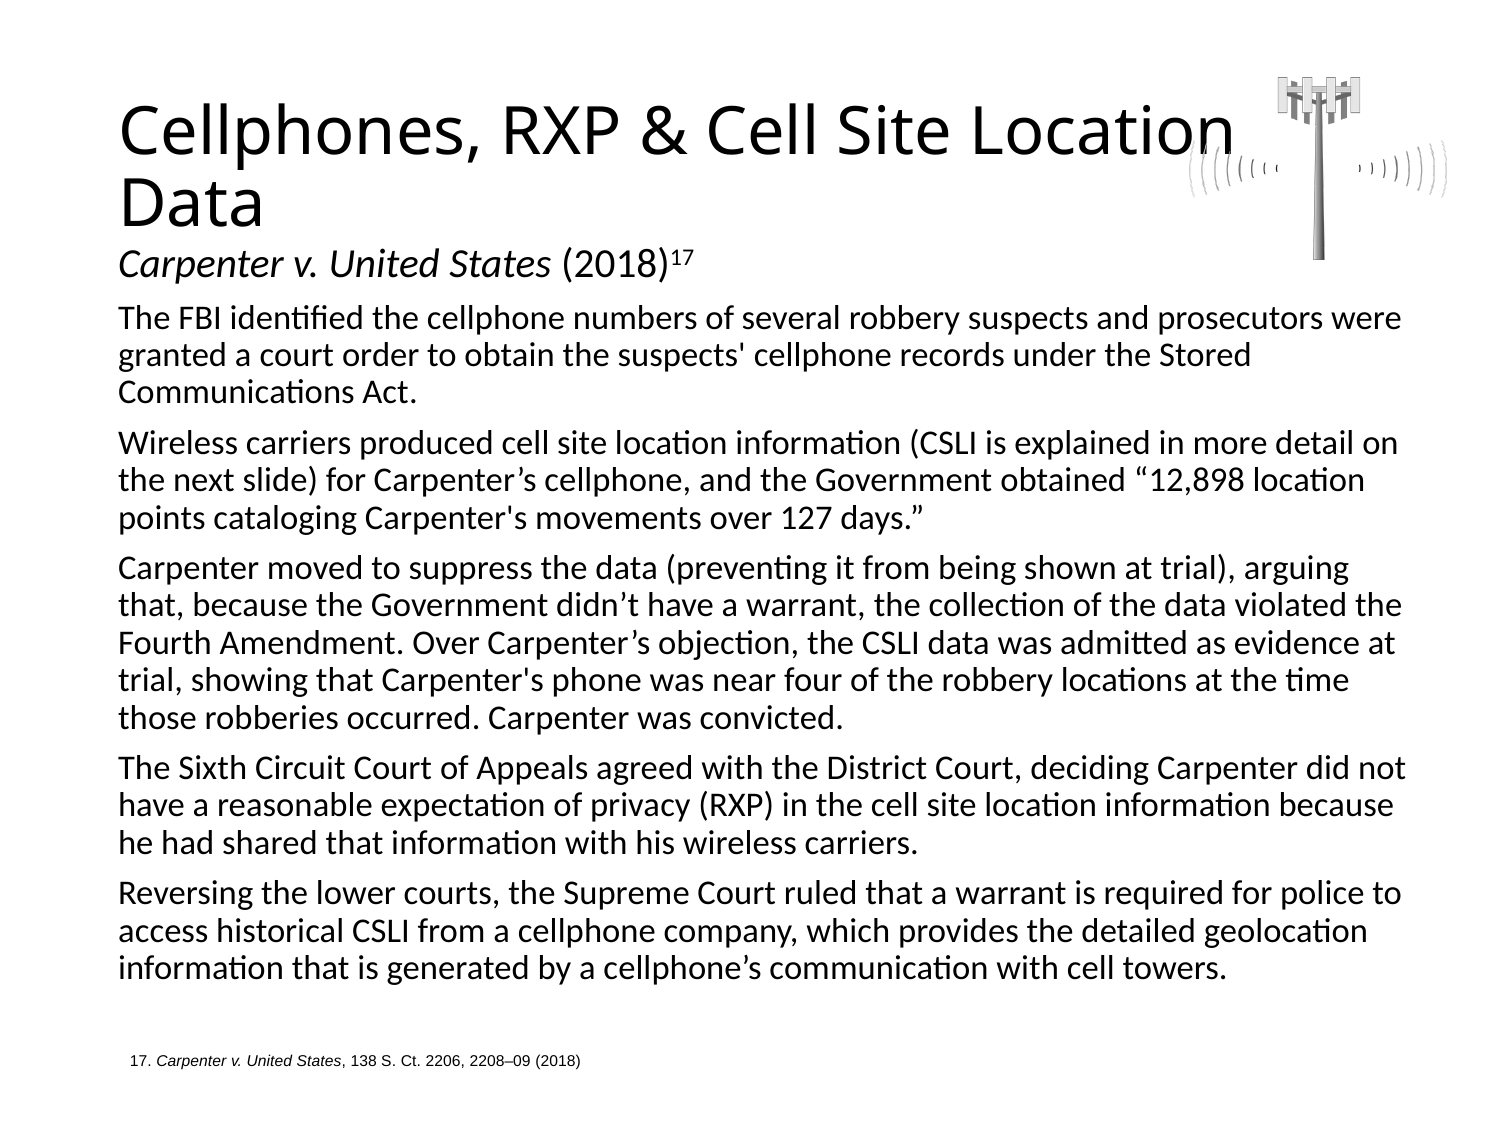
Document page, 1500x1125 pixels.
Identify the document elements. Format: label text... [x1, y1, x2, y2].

list Carpenter v. United States (2018)17 The FBI identified the cellphone numbers of several robbery suspects and prosecutors were granted a court order to obtain the suspects' cellphone records under the Stored Communications Act. Wireless carriers produced cell site location information (CSLI is explained in more detail on the next slide) for Carpenter’s cellphone, and the Government obtained “12,898 location points cataloging Carpenter's movements over 127 days.” Carpenter moved to suppress the data (preventing it from being shown at trial), arguing that, because the Government didn’t have a warrant, the collection of the data violated the Fourth Amendment. Over Carpenter’s objection, the CSLI data was admitted as evidence at trial, showing that Carpenter's phone was near four of the robbery locations at the time those robberies occurred. Carpenter was convicted. The Sixth Circuit Court of Appeals agreed with the District Court, deciding Carpenter did not have a reasonable expectation of privacy (RXP) in the cell site location information because he had shared that information with his wireless carriers. Reversing the lower courts, the Supreme Court ruled that a warrant is required for police to access historical CSLI from a cellphone company, which provides the detailed geolocation information that is generated by a cellphone’s communication with cell towers. [102, 234, 1434, 1040]
title Cellphones, RXP & Cell Site Location Data [102, 59, 1398, 234]
picture [1189, 77, 1447, 260]
text_box 17. Carpenter v. United States, 138 S. Ct. 2206, 2208–09 (2018) [115, 1043, 1318, 1096]
